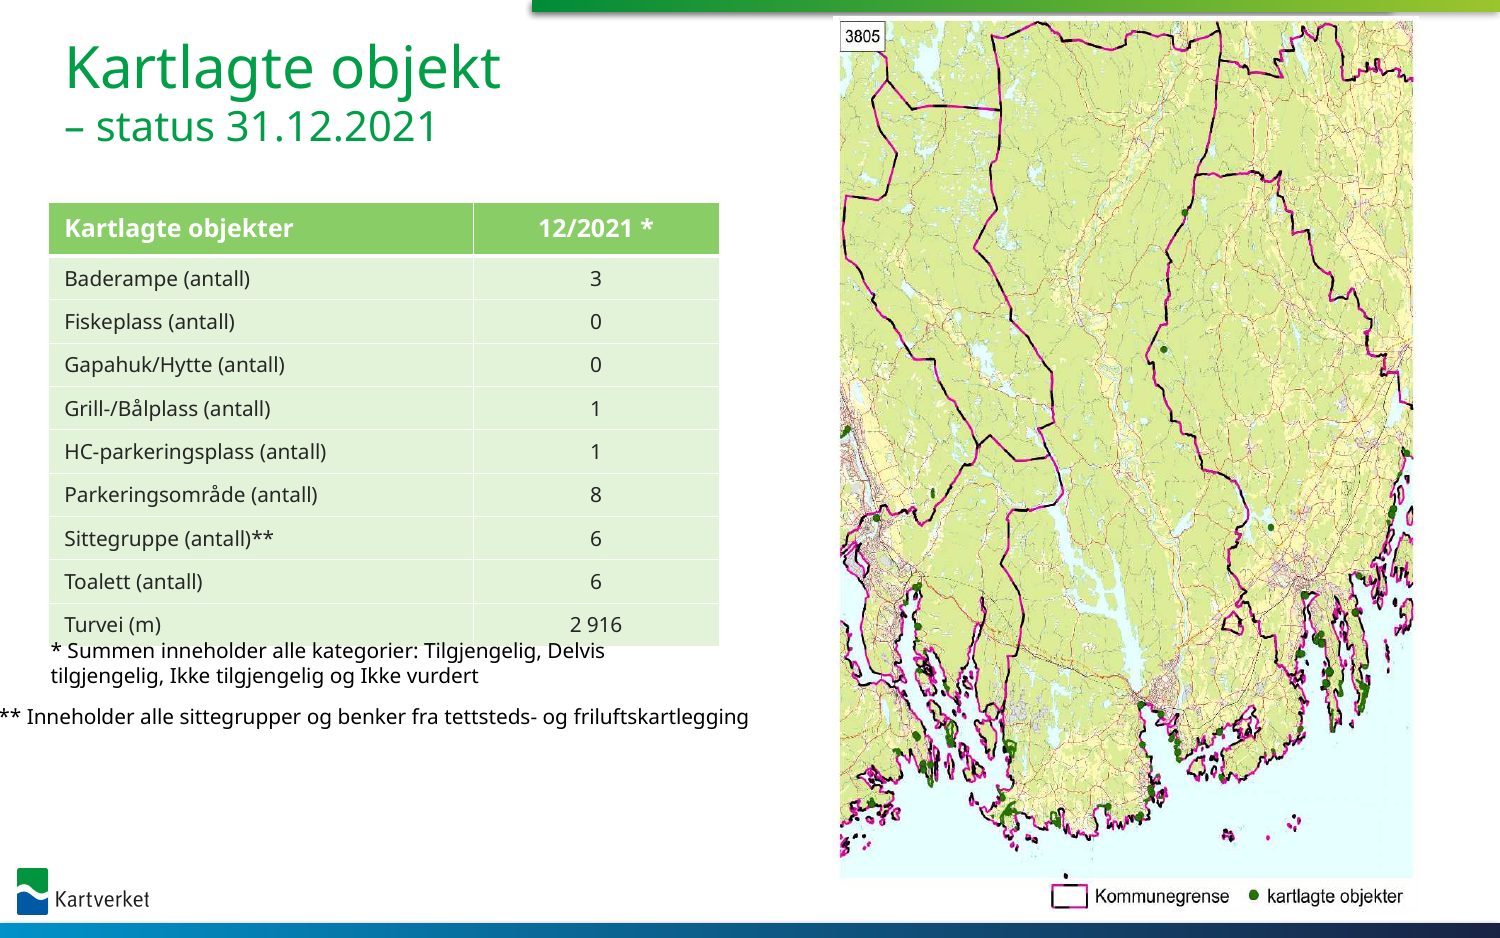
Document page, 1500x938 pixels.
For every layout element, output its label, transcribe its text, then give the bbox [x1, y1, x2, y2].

text_box ** Inneholder alle sittegrupper og benker fra tettsteds- og friluftskartlegging [0, 696, 765, 736]
table_cell 2 916 [474, 604, 719, 630]
table_cell 0 [474, 344, 719, 386]
table_cell Turvei (m) [49, 604, 473, 630]
table_cell Sittegruppe (antall)** [49, 517, 473, 559]
table_cell 0 [474, 300, 719, 343]
text_box Kartlagte objekt – status 31.12.2021 [49, 26, 828, 158]
picture [833, 16, 1419, 913]
table_cell 3 [474, 258, 719, 299]
table_header Kartlagte objekter [49, 203, 473, 254]
table_cell 8 [474, 474, 719, 516]
table_cell Toalett (antall) [49, 560, 473, 603]
table_cell Baderampe (antall) [49, 258, 473, 299]
text_box Kartlagte objekt – status 31.12.2021 [1424, 26, 1431, 158]
table_cell 1 [474, 387, 719, 429]
table_cell Fiskeplass (antall) [49, 300, 473, 343]
table_header 12/2021 * [474, 203, 719, 254]
table_cell Gapahuk/Hytte (antall) [49, 344, 473, 386]
table_cell Parkeringsområde (antall) [49, 474, 473, 516]
table_cell 6 [474, 560, 719, 603]
table_cell HC-parkeringsplass (antall) [49, 430, 473, 473]
text_box * Summen inneholder alle kategorier: Tilgjengelig, Delvis tilgjengelig, Ikke tilgjengelig og Ikke vurdert [35, 630, 721, 696]
table_cell 6 [474, 517, 719, 559]
table_cell 1 [474, 430, 719, 473]
table_cell Grill-/Bålplass (antall) [49, 387, 473, 429]
